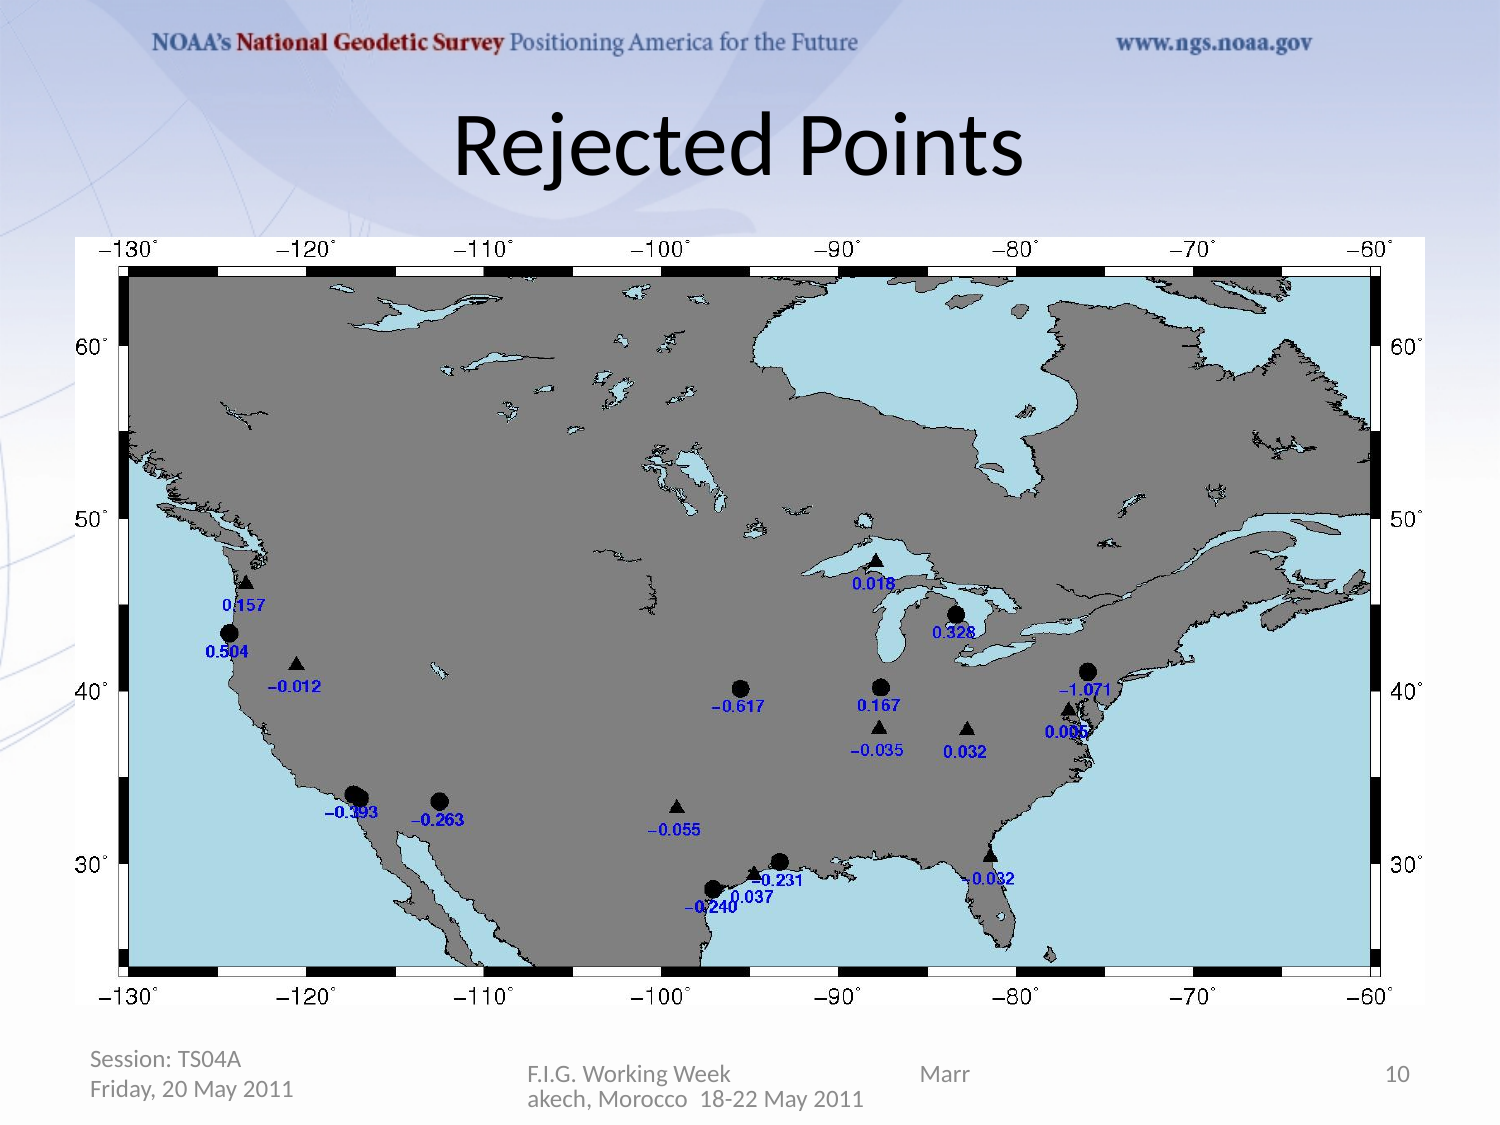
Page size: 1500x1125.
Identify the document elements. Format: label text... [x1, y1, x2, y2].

footer F.I.G. Working Week Marrakech, Morocco 18-22 May 2011 [512, 1042, 988, 1103]
title Rejected Points [74, 44, 1426, 233]
picture [0, 0, 1500, 1125]
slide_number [75, 1042, 425, 1103]
slide_number 10 [1074, 1042, 1425, 1103]
